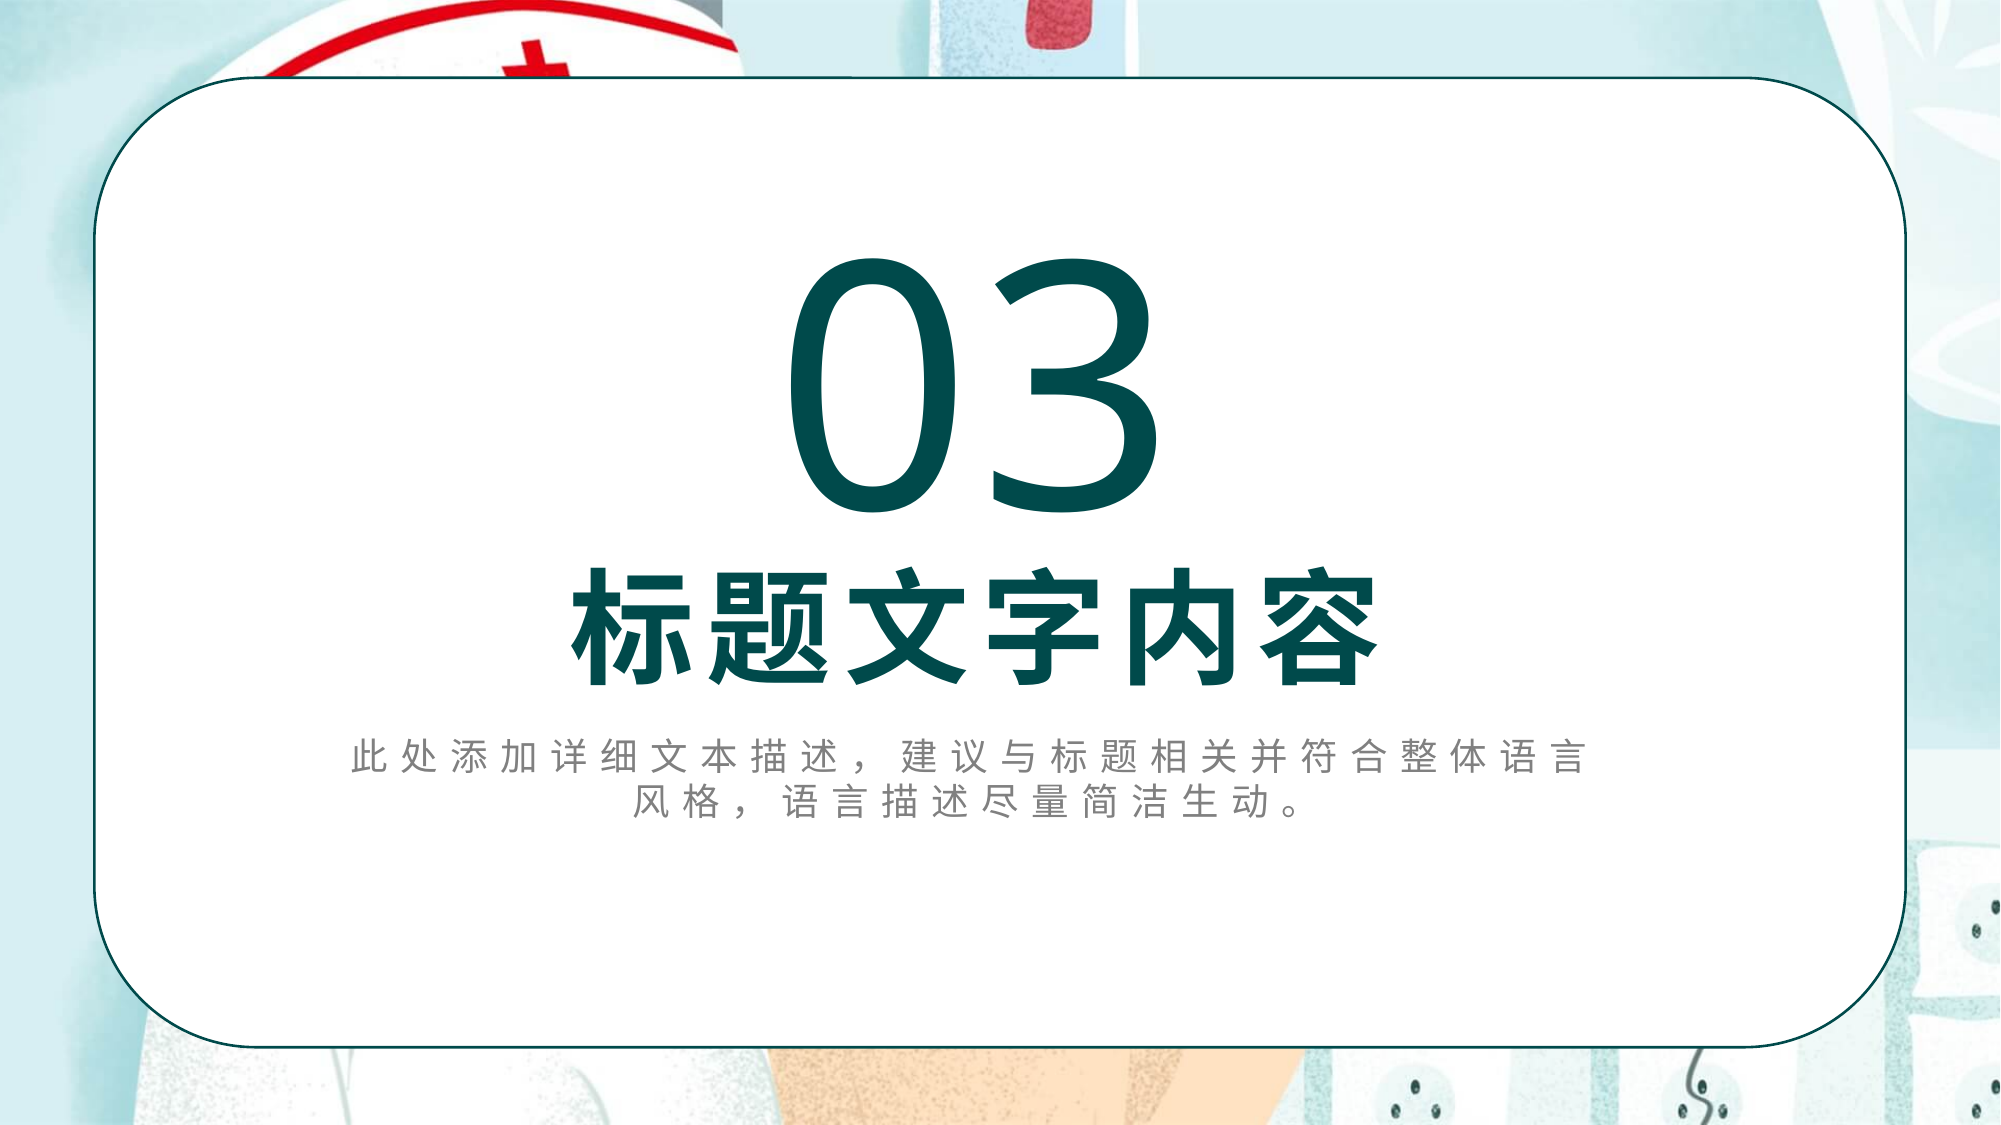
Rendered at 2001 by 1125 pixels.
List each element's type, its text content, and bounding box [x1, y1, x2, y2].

text_box [93, 76, 1907, 1049]
text_box 标题文字内容 [326, 541, 1625, 707]
text_box 此处添加详细文本描述，建议与标题相关并符合整体语言风格，语言描述尽量简洁生动。 [326, 725, 1625, 831]
picture [0, 0, 2001, 1125]
text_box 03 [627, 156, 1325, 541]
